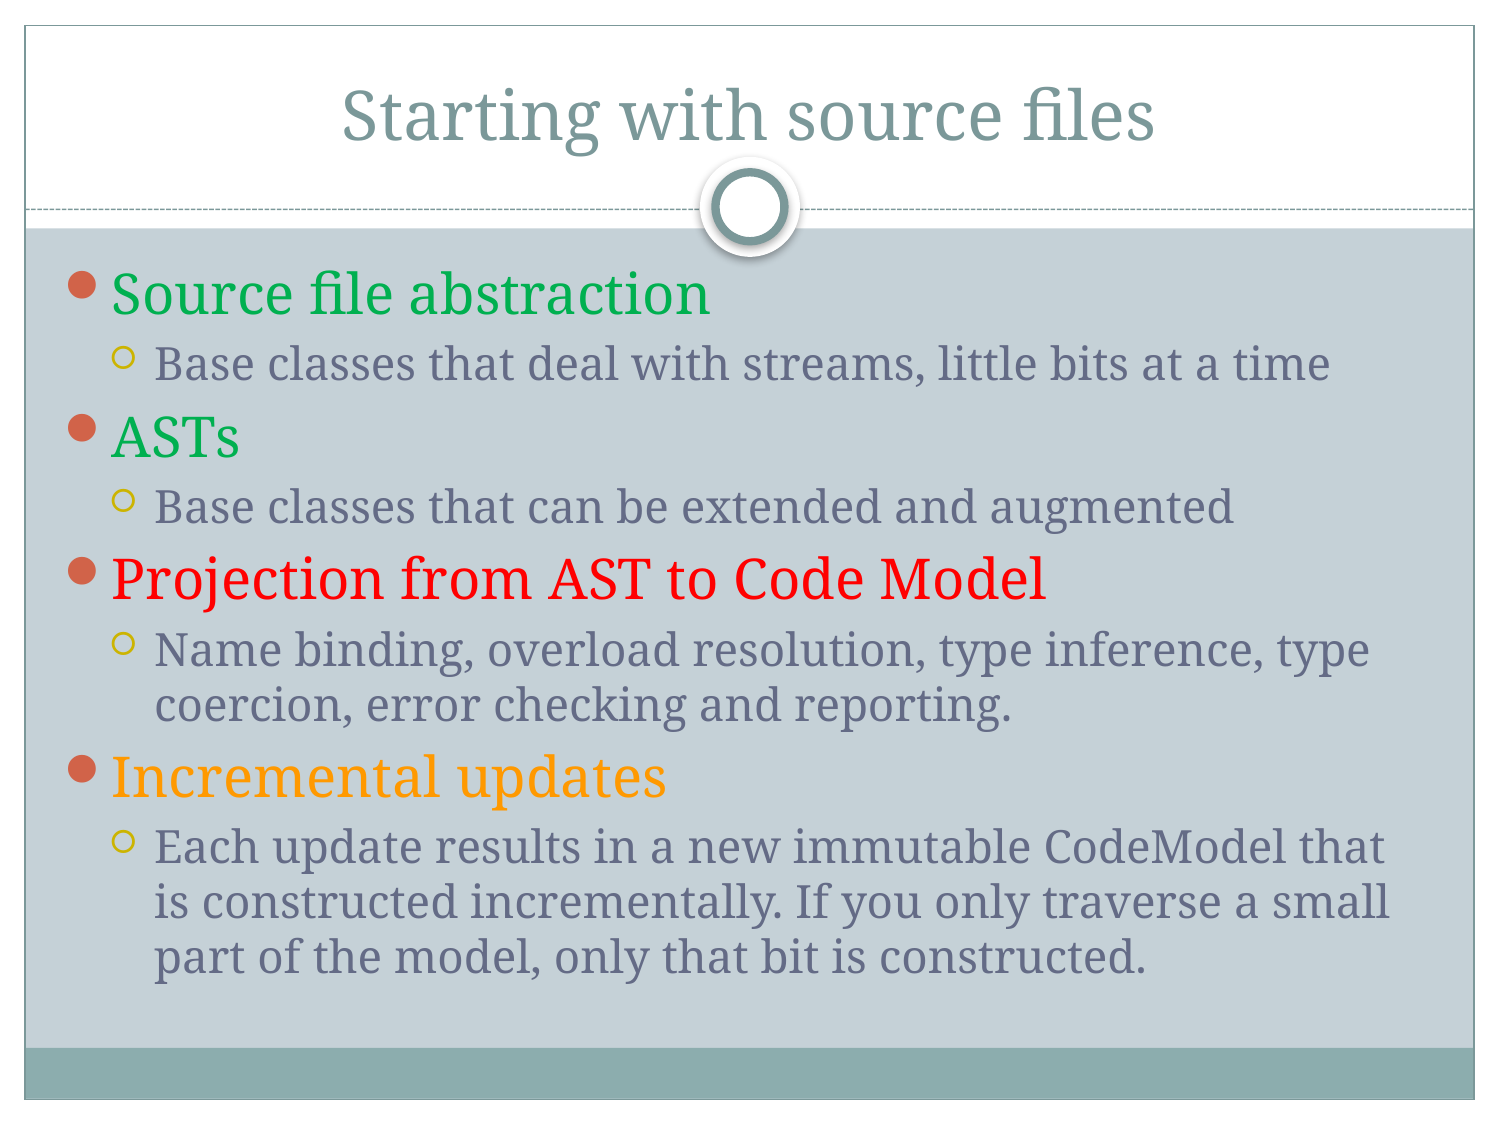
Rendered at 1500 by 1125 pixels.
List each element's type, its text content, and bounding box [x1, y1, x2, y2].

title Starting with source files [49, 37, 1450, 162]
list Source file abstraction Base classes that deal with streams, little bits at a time ASTs Base classes that can be extended and augmented Projection from AST to Code Model Name binding, overload resolution, type inference, type coercion, error checking and reporting. Incremental updates Each update results in a new immutable CodeModel that is constructed incrementally. If you only traverse a small part of the model, only that bit is constructed. [49, 250, 1445, 1001]
